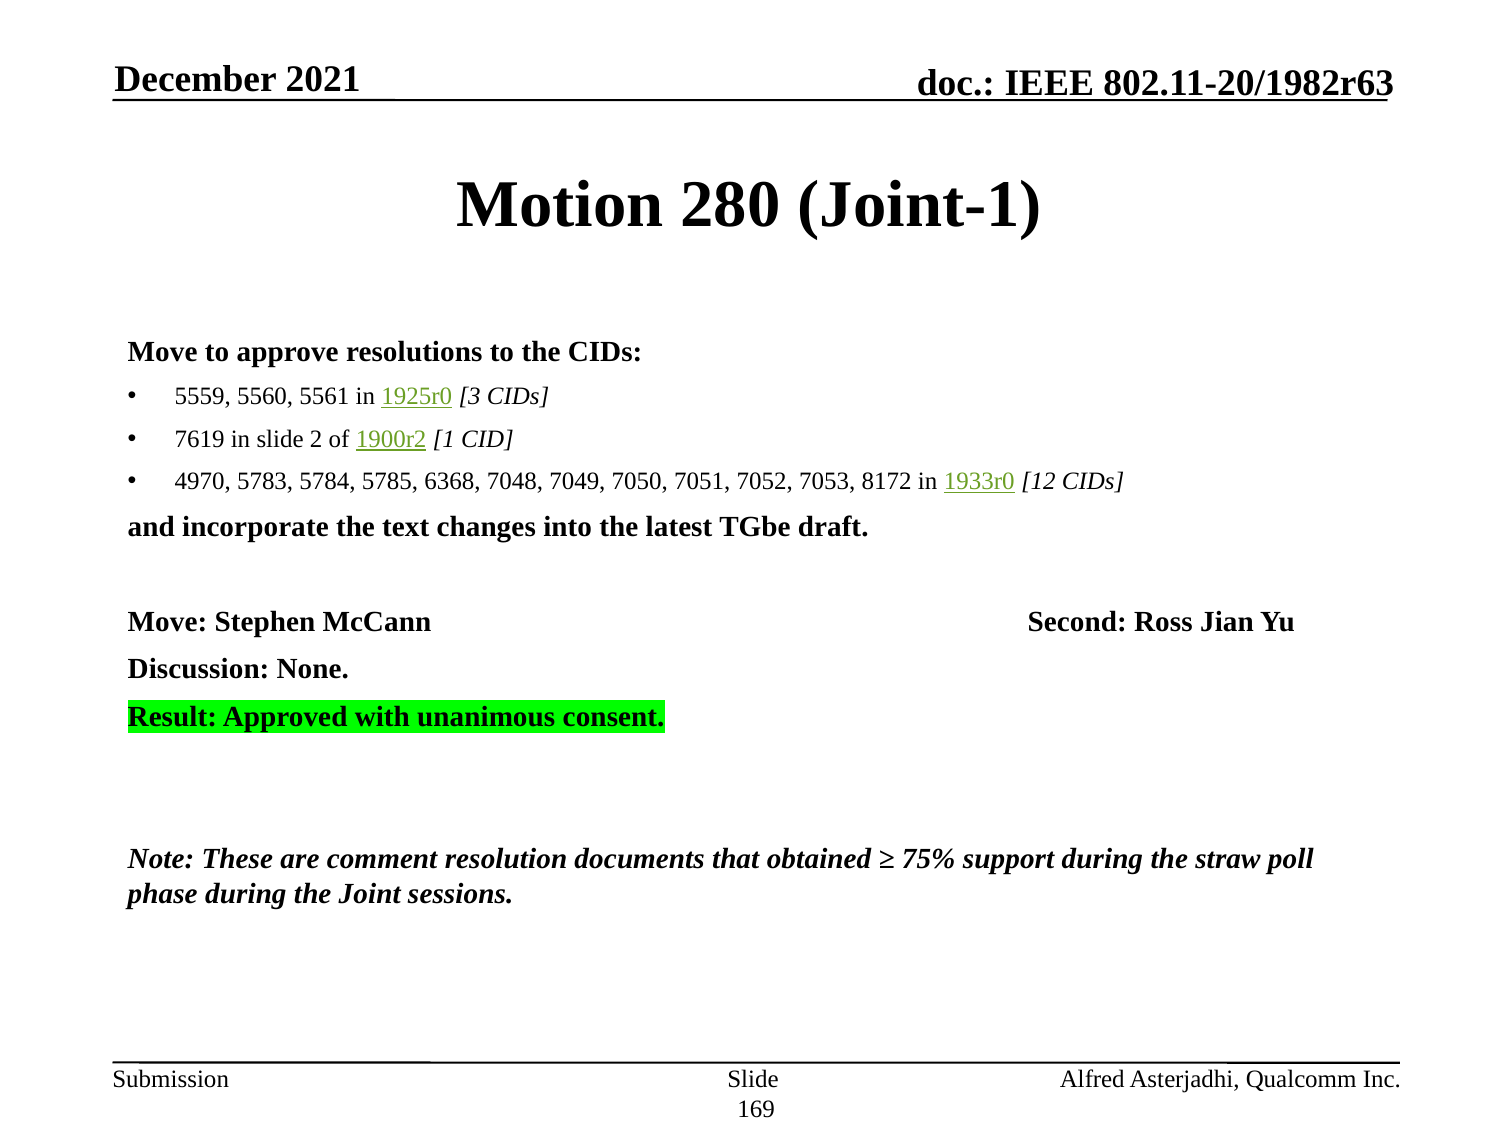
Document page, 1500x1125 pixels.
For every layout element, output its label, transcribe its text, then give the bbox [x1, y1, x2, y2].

slide_number Slide 169 [712, 1061, 800, 1123]
footer Alfred Asterjadhi, Qualcomm Inc. [878, 1061, 1402, 1093]
title Motion 280 (Joint-1) [112, 112, 1388, 288]
list Move to approve resolutions to the CIDs: 5559, 5560, 5561 in 1925r0 [3 CIDs] 7619 in slide 2 of 1900r2 [1 CID] 4970, 5783, 5784, 5785, 6368, 7048, 7049, 7050, 7051, 7052, 7053, 8172 in 1933r0 [12 CIDs] and incorporate the text changes into the latest TGbe draft. Move: Stephen McCann Second: Ross Jian Yu Discussion: None. Result: Approved with unanimous consent. Note: These are comment resolution documents that obtained ≥ 75% support during the straw poll phase during the Joint sessions. [112, 324, 1388, 1063]
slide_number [114, 54, 423, 100]
